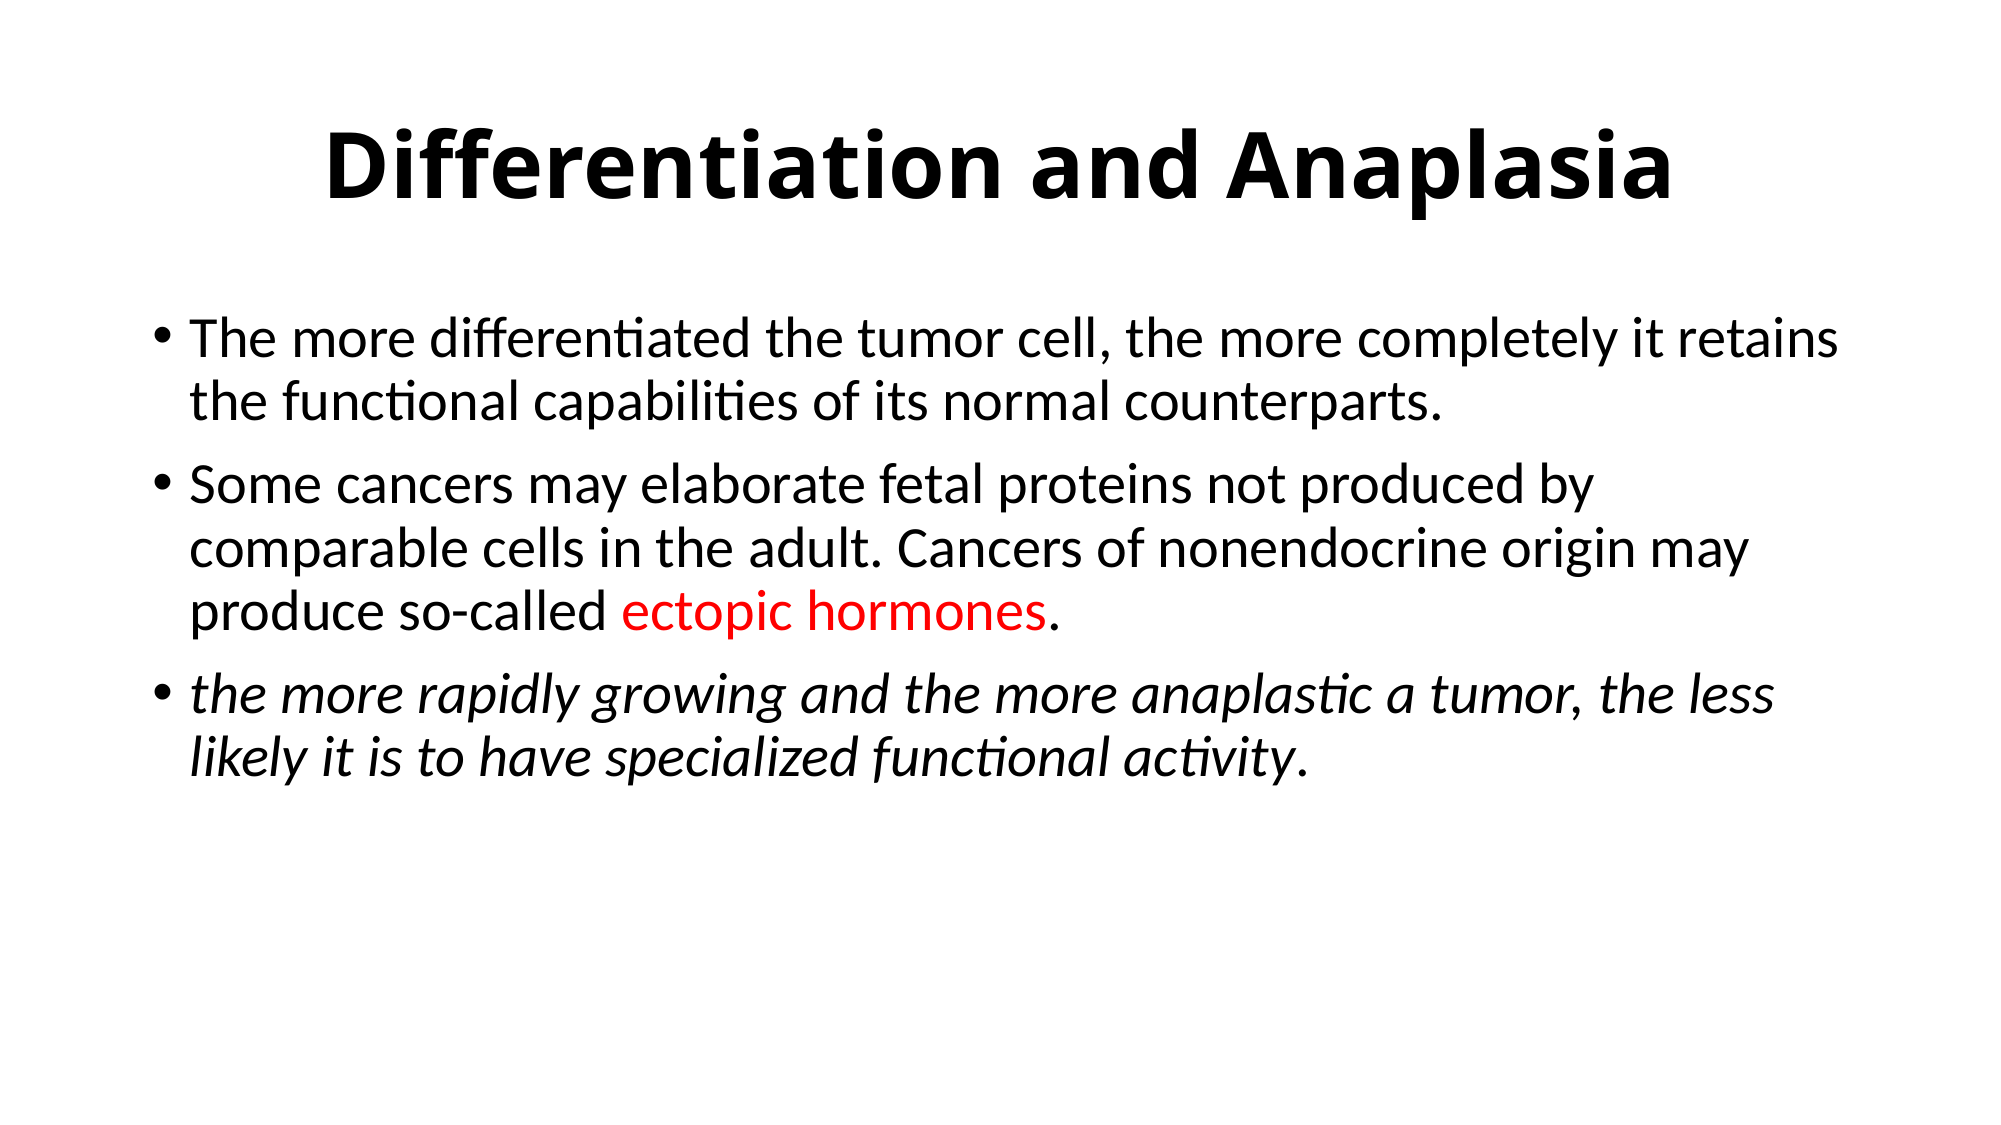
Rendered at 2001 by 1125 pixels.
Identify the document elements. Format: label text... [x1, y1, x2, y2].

list The more differentiated the tumor cell, the more completely it retains the functional capabilities of its normal counterparts. Some cancers may elaborate fetal proteins not produced by comparable cells in the adult. Cancers of nonendocrine origin may produce so-called ectopic hormones. the more rapidly growing and the more anaplastic a tumor, the less likely it is to have specialized functional activity. [137, 299, 1863, 1014]
title Differentiation and Anaplasia [137, 59, 1863, 278]
